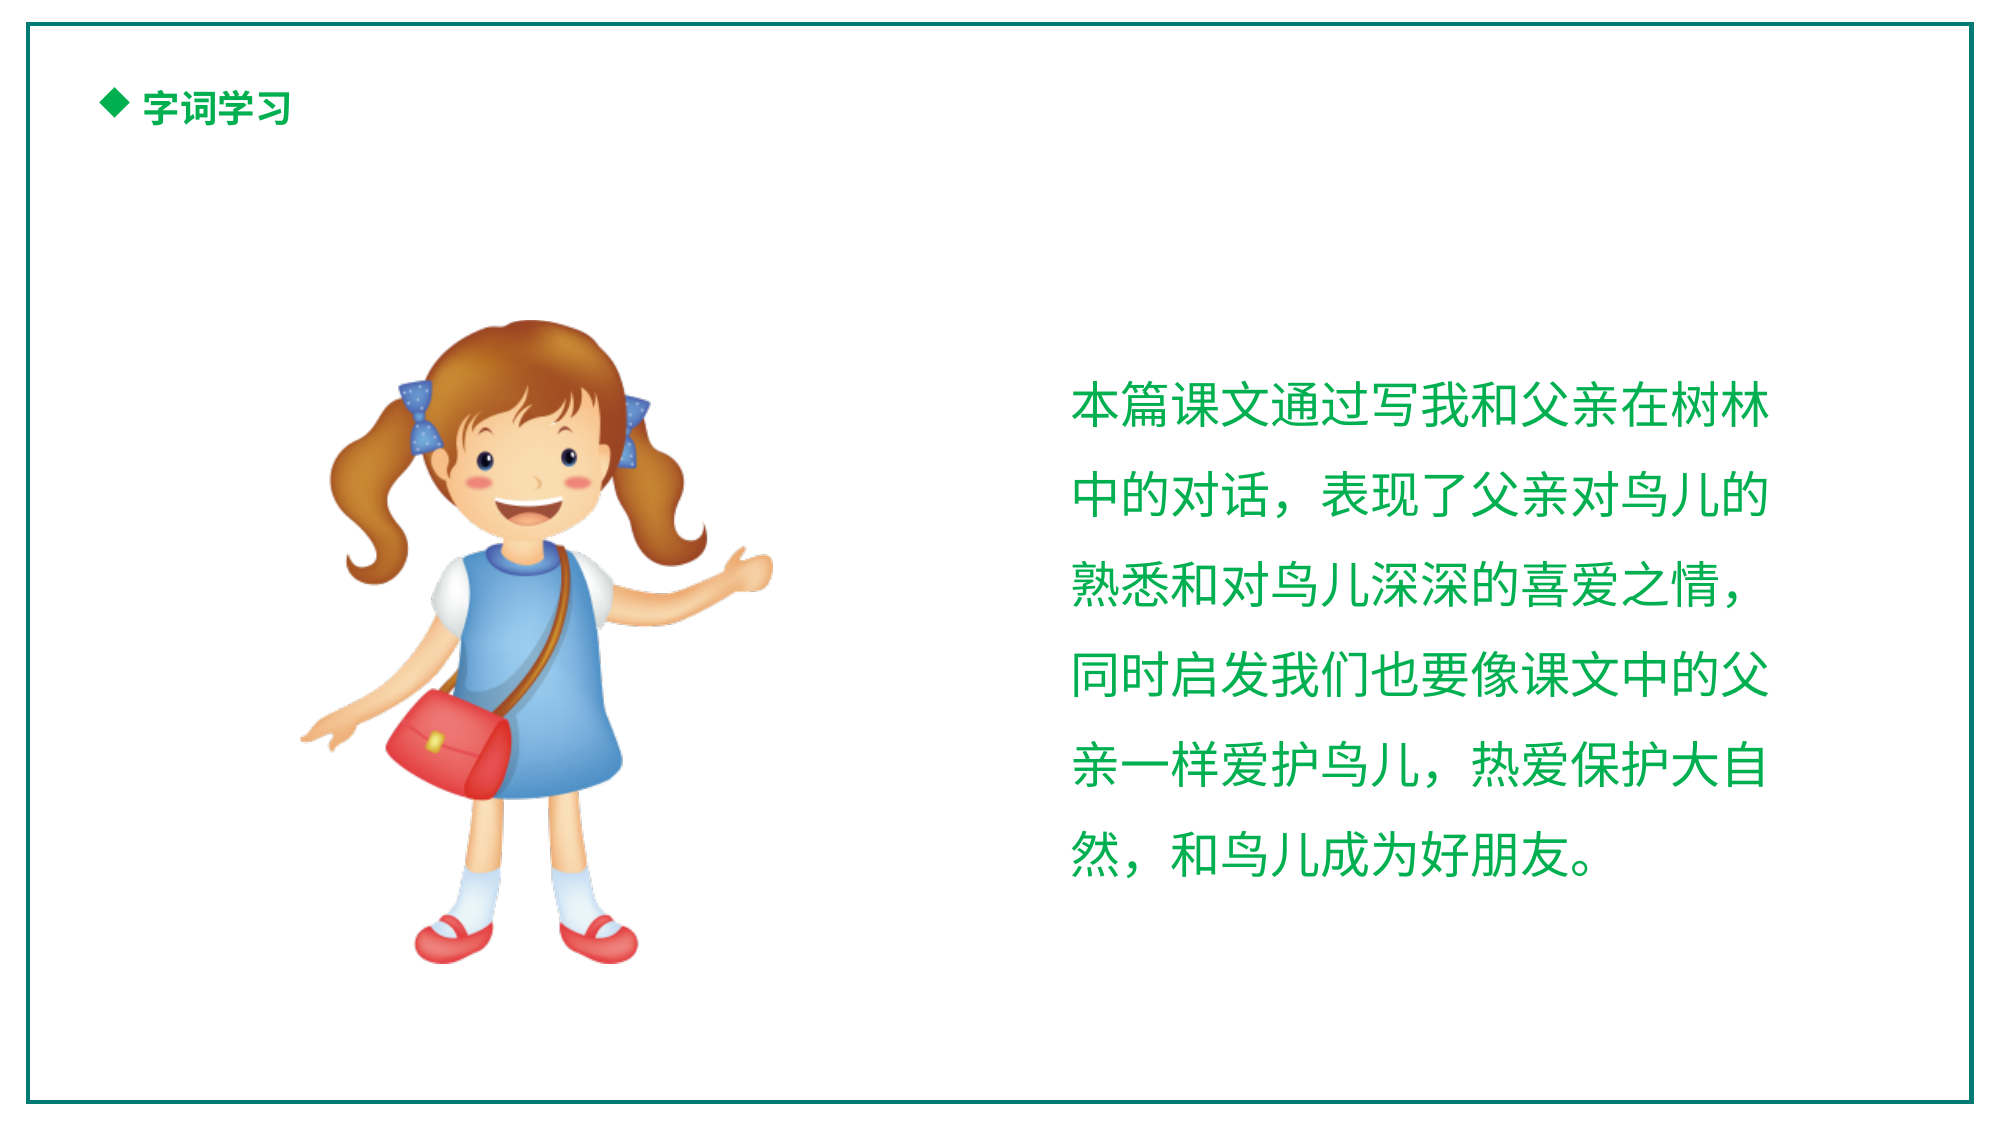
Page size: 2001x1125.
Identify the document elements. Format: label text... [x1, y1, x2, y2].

picture [299, 320, 773, 964]
text_box 本篇课文通过写我和父亲在树林中的对话，表现了父亲对鸟儿的熟悉和对鸟儿深深的喜爱之情，同时启发我们也要像课文中的父亲一样爱护鸟儿，热爱保护大自然，和鸟儿成为好朋友。 [1056, 335, 1816, 891]
text_box 字词学习 [81, 77, 562, 137]
